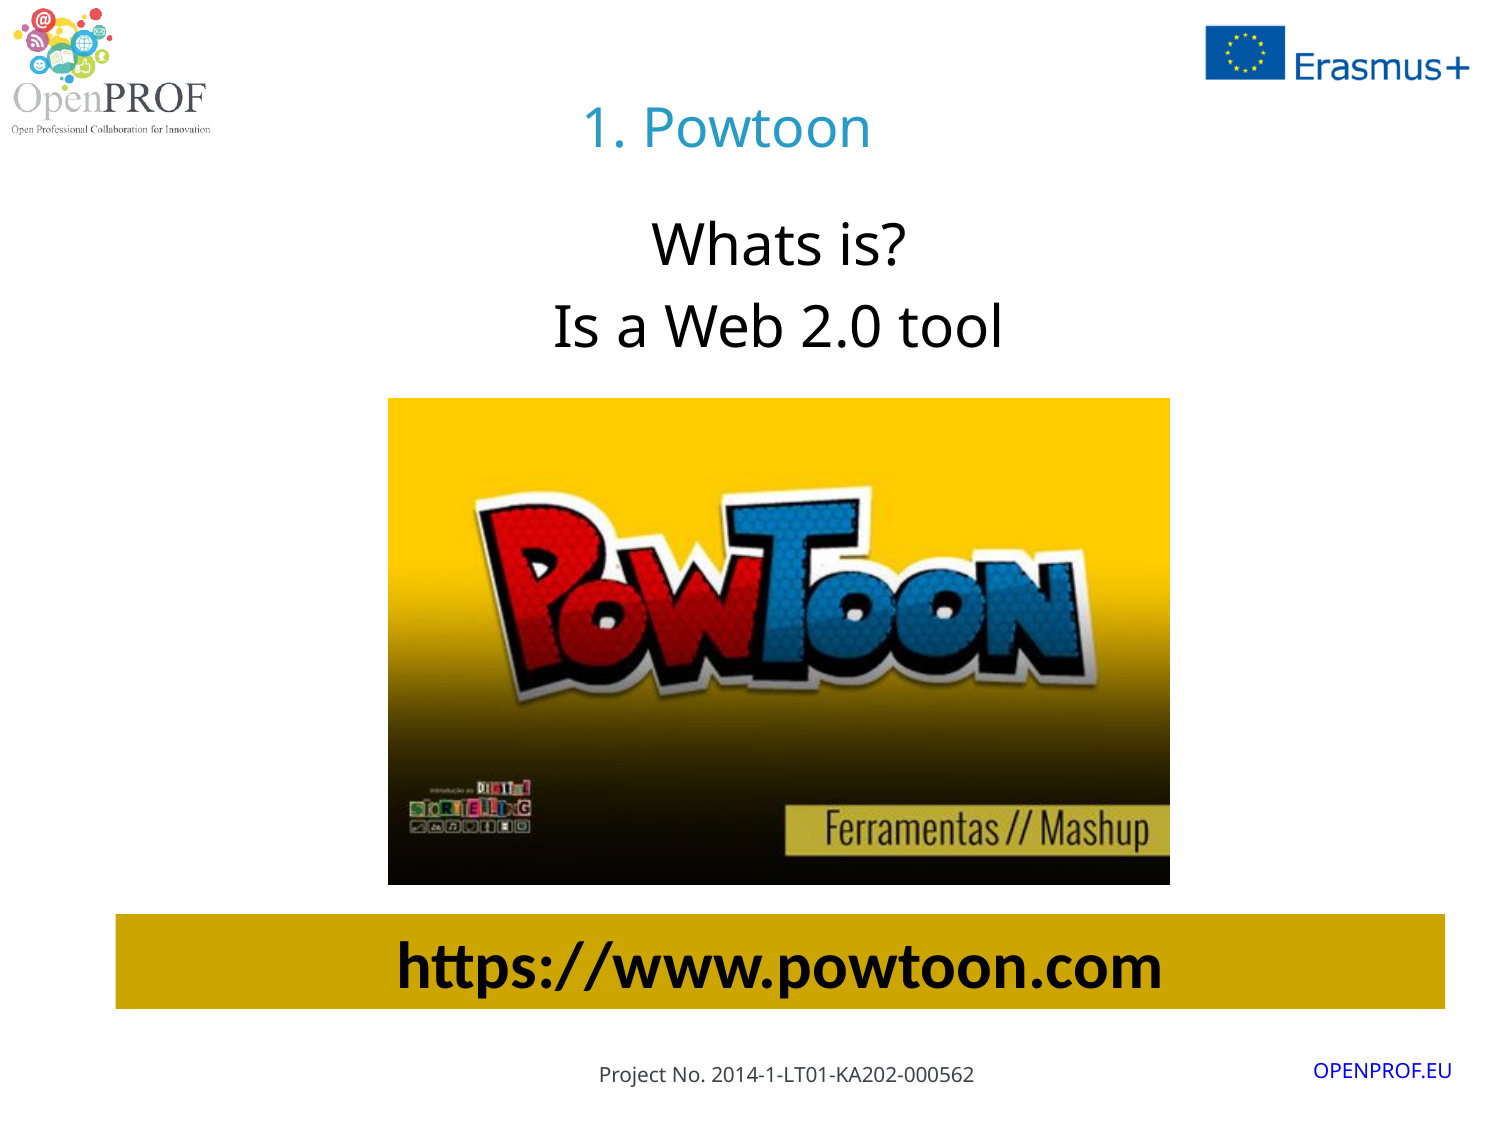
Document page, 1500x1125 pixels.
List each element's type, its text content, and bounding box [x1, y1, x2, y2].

text_box https://www.powtoon.com [115, 914, 1446, 1009]
list Whats is? Is a Web 2.0 tool [112, 199, 1446, 915]
picture [1202, 24, 1471, 84]
picture [388, 398, 1170, 886]
picture [0, 0, 212, 143]
title 1. Powtoon [187, 83, 1282, 199]
